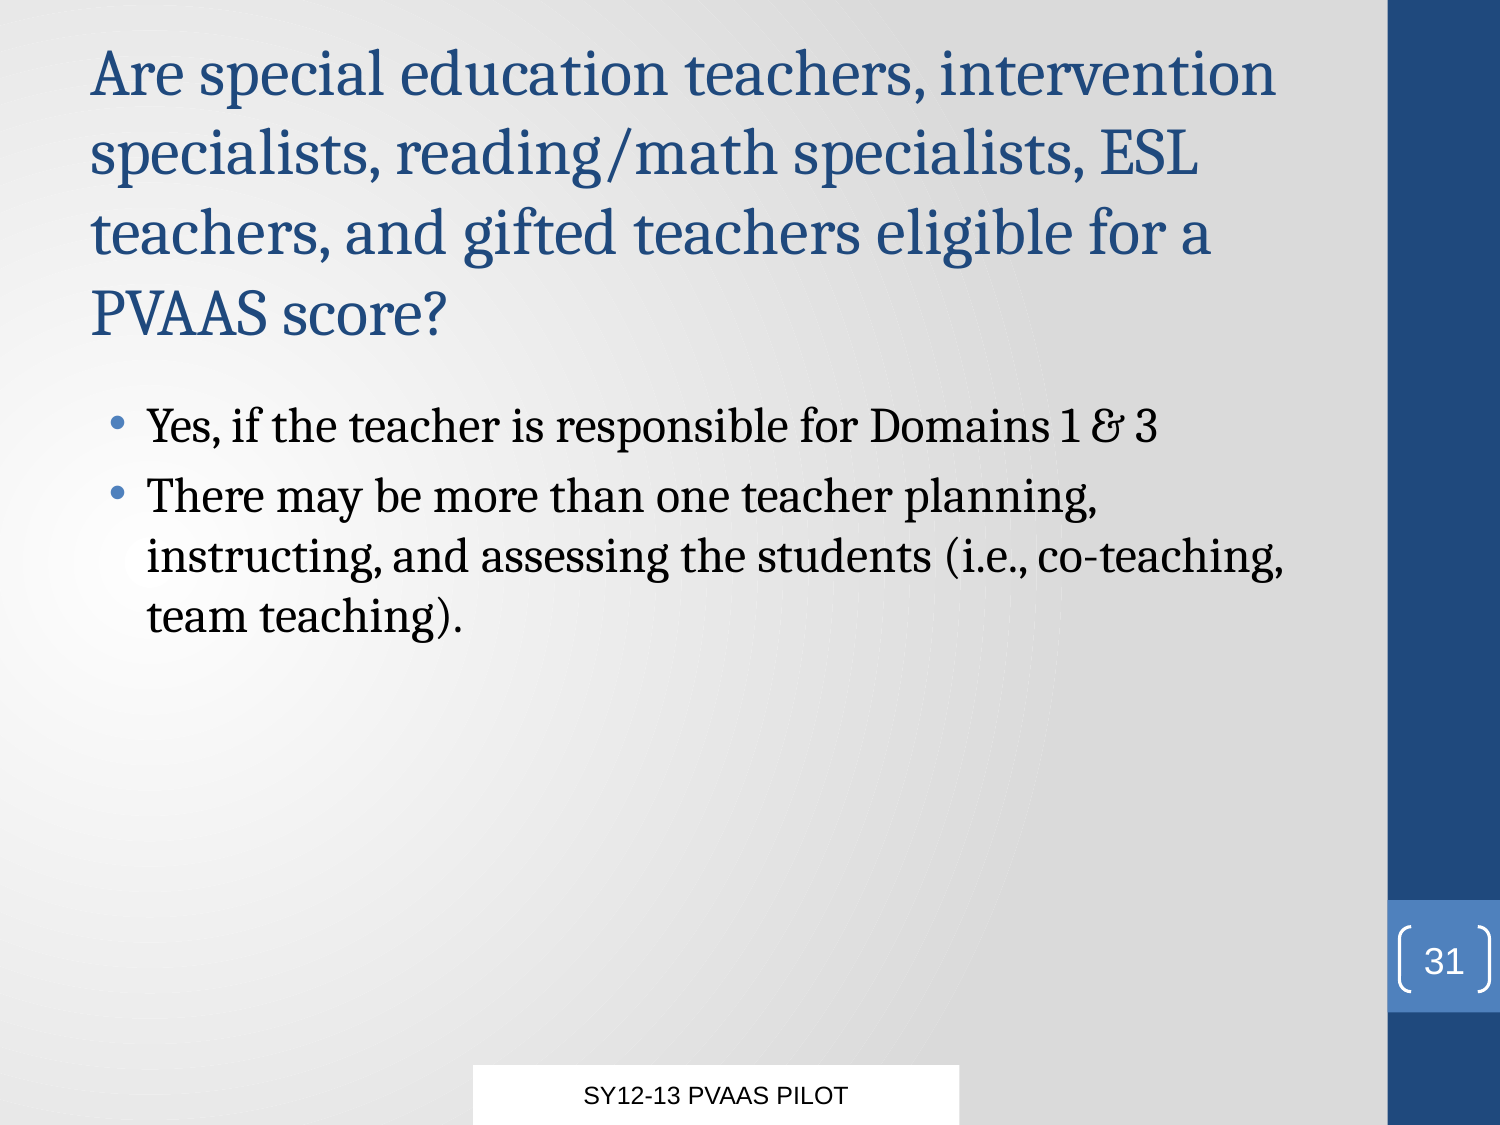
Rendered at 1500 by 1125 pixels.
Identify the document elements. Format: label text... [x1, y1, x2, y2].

slide_number 31 [1397, 925, 1492, 994]
list Yes, if the teacher is responsible for Domains 1 & 3 There may be more than one teacher planning, instructing, and assessing the students (i.e., co-teaching, team teaching). [75, 385, 1325, 1050]
footer SY12-13 PVAAS PILOT [473, 1065, 960, 1125]
title Are special education teachers, intervention specialists, reading/math specialists, ESL teachers, and gifted teachers eligible for a PVAAS score? [75, 134, 1325, 323]
